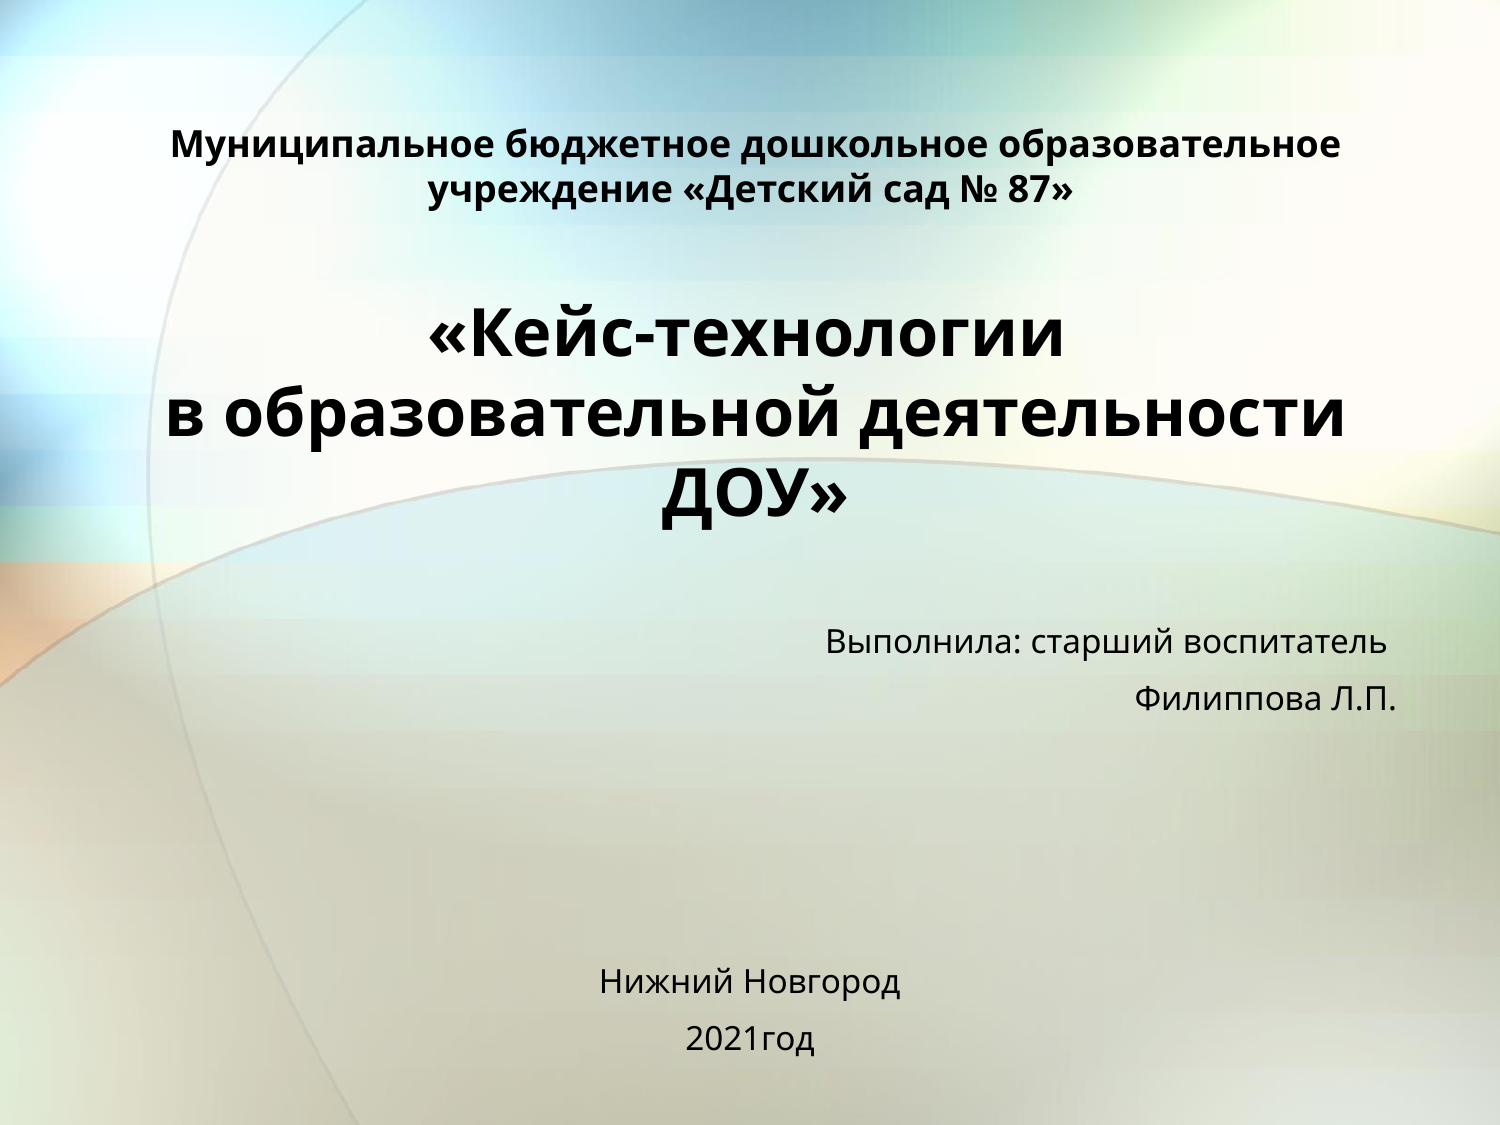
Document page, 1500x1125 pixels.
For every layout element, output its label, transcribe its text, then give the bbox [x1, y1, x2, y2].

subtitle Выполнила: старший воспитатель Филиппова Л.П. Нижний Новгород 2021год [87, 500, 1413, 1106]
title Муниципальное бюджетное дошкольное образовательное учреждение «Детский сад № 87» «Кейс-технологии в образовательной деятельности ДОУ» [112, 66, 1400, 504]
picture [0, 0, 1500, 1125]
